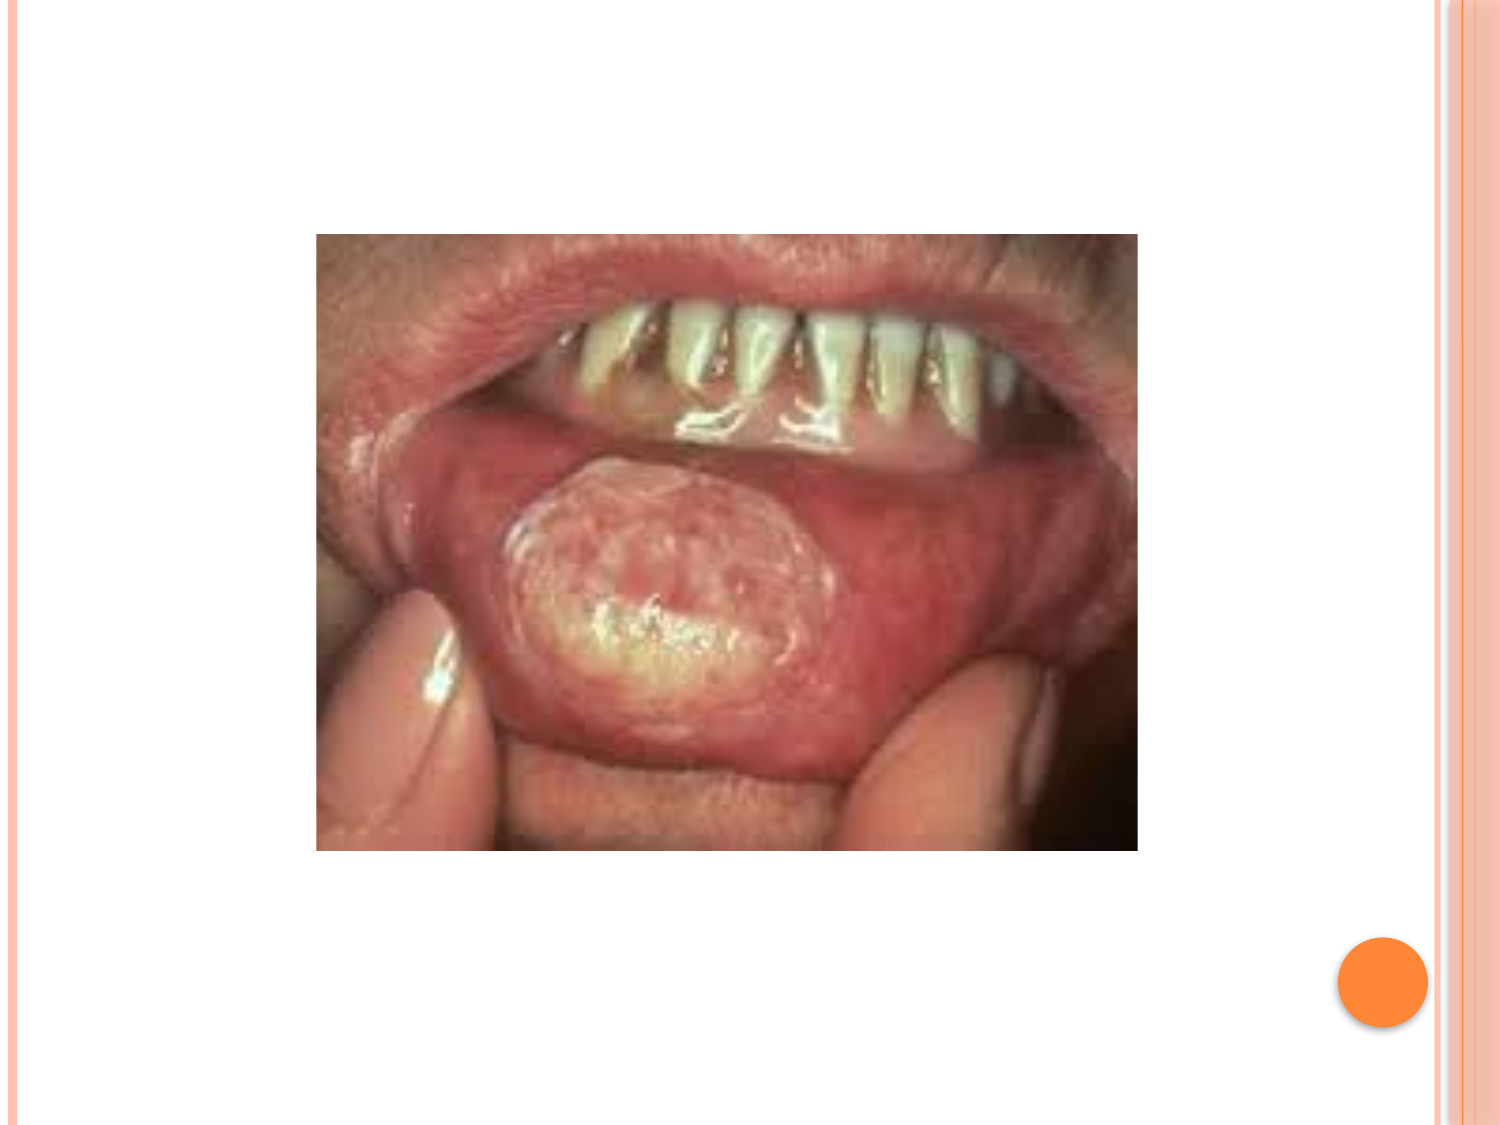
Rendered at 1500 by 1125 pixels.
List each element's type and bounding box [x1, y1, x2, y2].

list [315, 233, 1139, 851]
